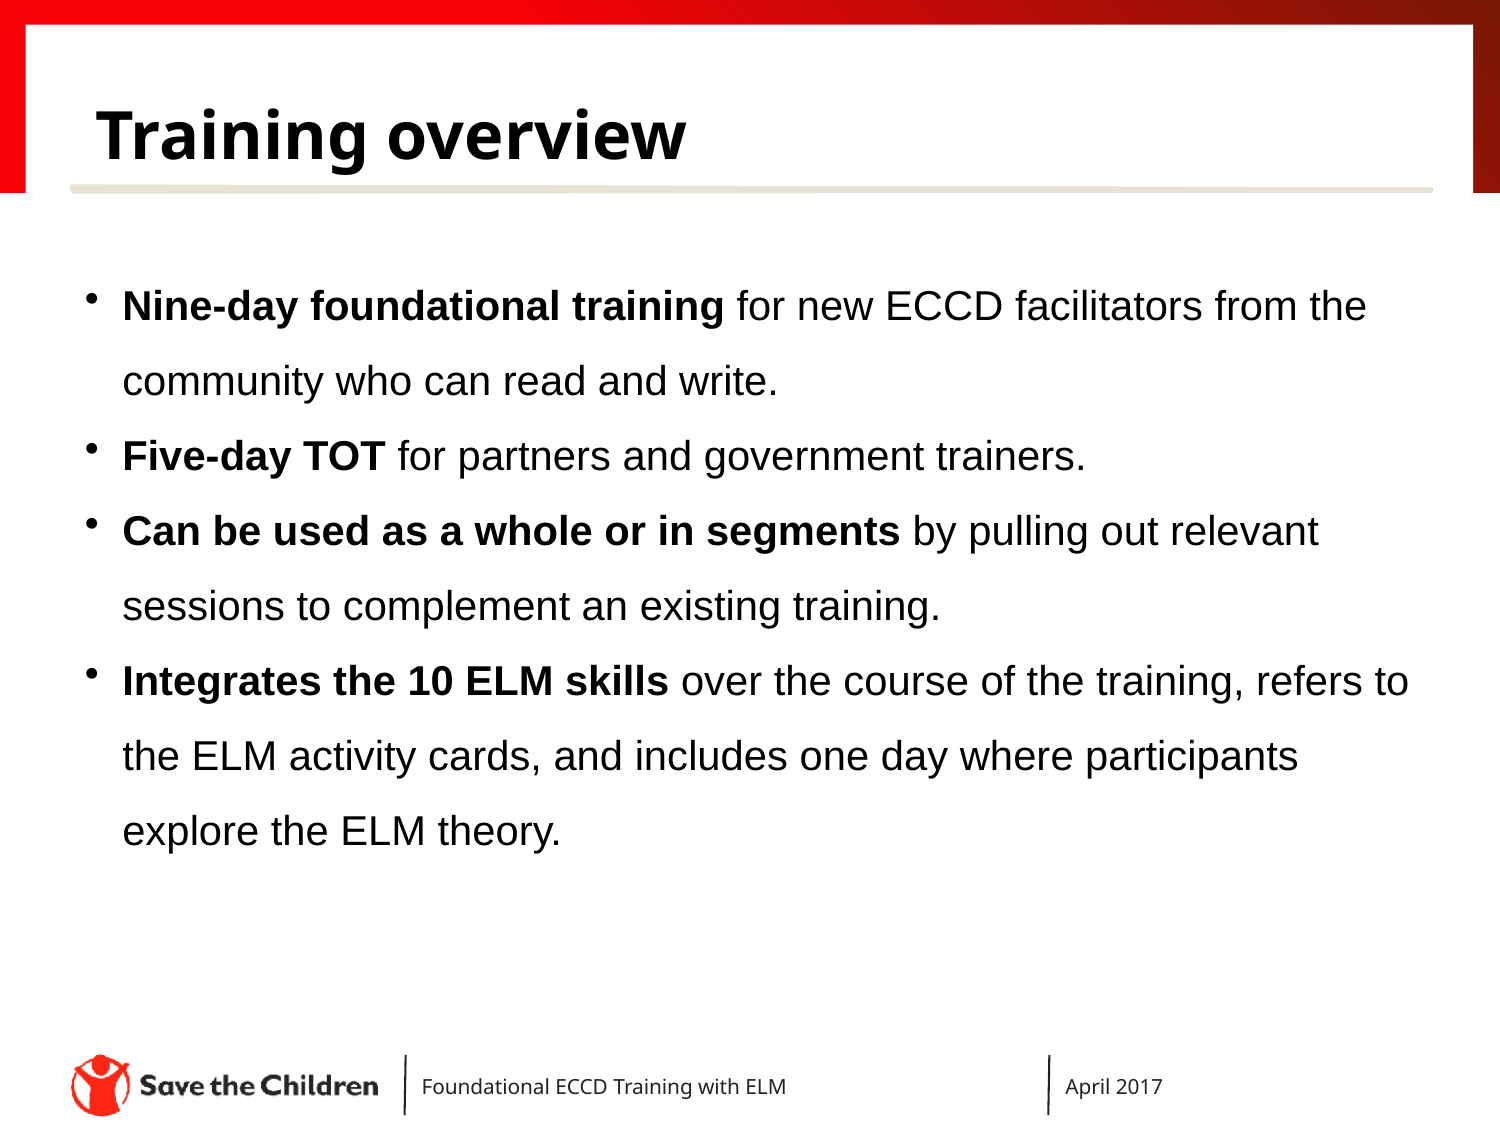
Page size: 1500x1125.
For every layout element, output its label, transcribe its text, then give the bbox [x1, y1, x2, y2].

text_box Nine-day foundational training for new ECCD facilitators from the community who can read and write. Five-day TOT for partners and government trainers. Can be used as a whole or in segments by pulling out relevant sessions to complement an existing training. Integrates the 10 ELM skills over the course of the training, refers to the ELM activity cards, and includes one day where participants explore the ELM theory. [69, 239, 1430, 869]
picture [69, 184, 1433, 194]
title Training overview [86, 45, 1414, 182]
text_box Foundational ECCD Training with ELM [414, 1066, 1042, 1107]
picture [71, 1054, 378, 1117]
text_box April 2017 [1057, 1066, 1398, 1107]
